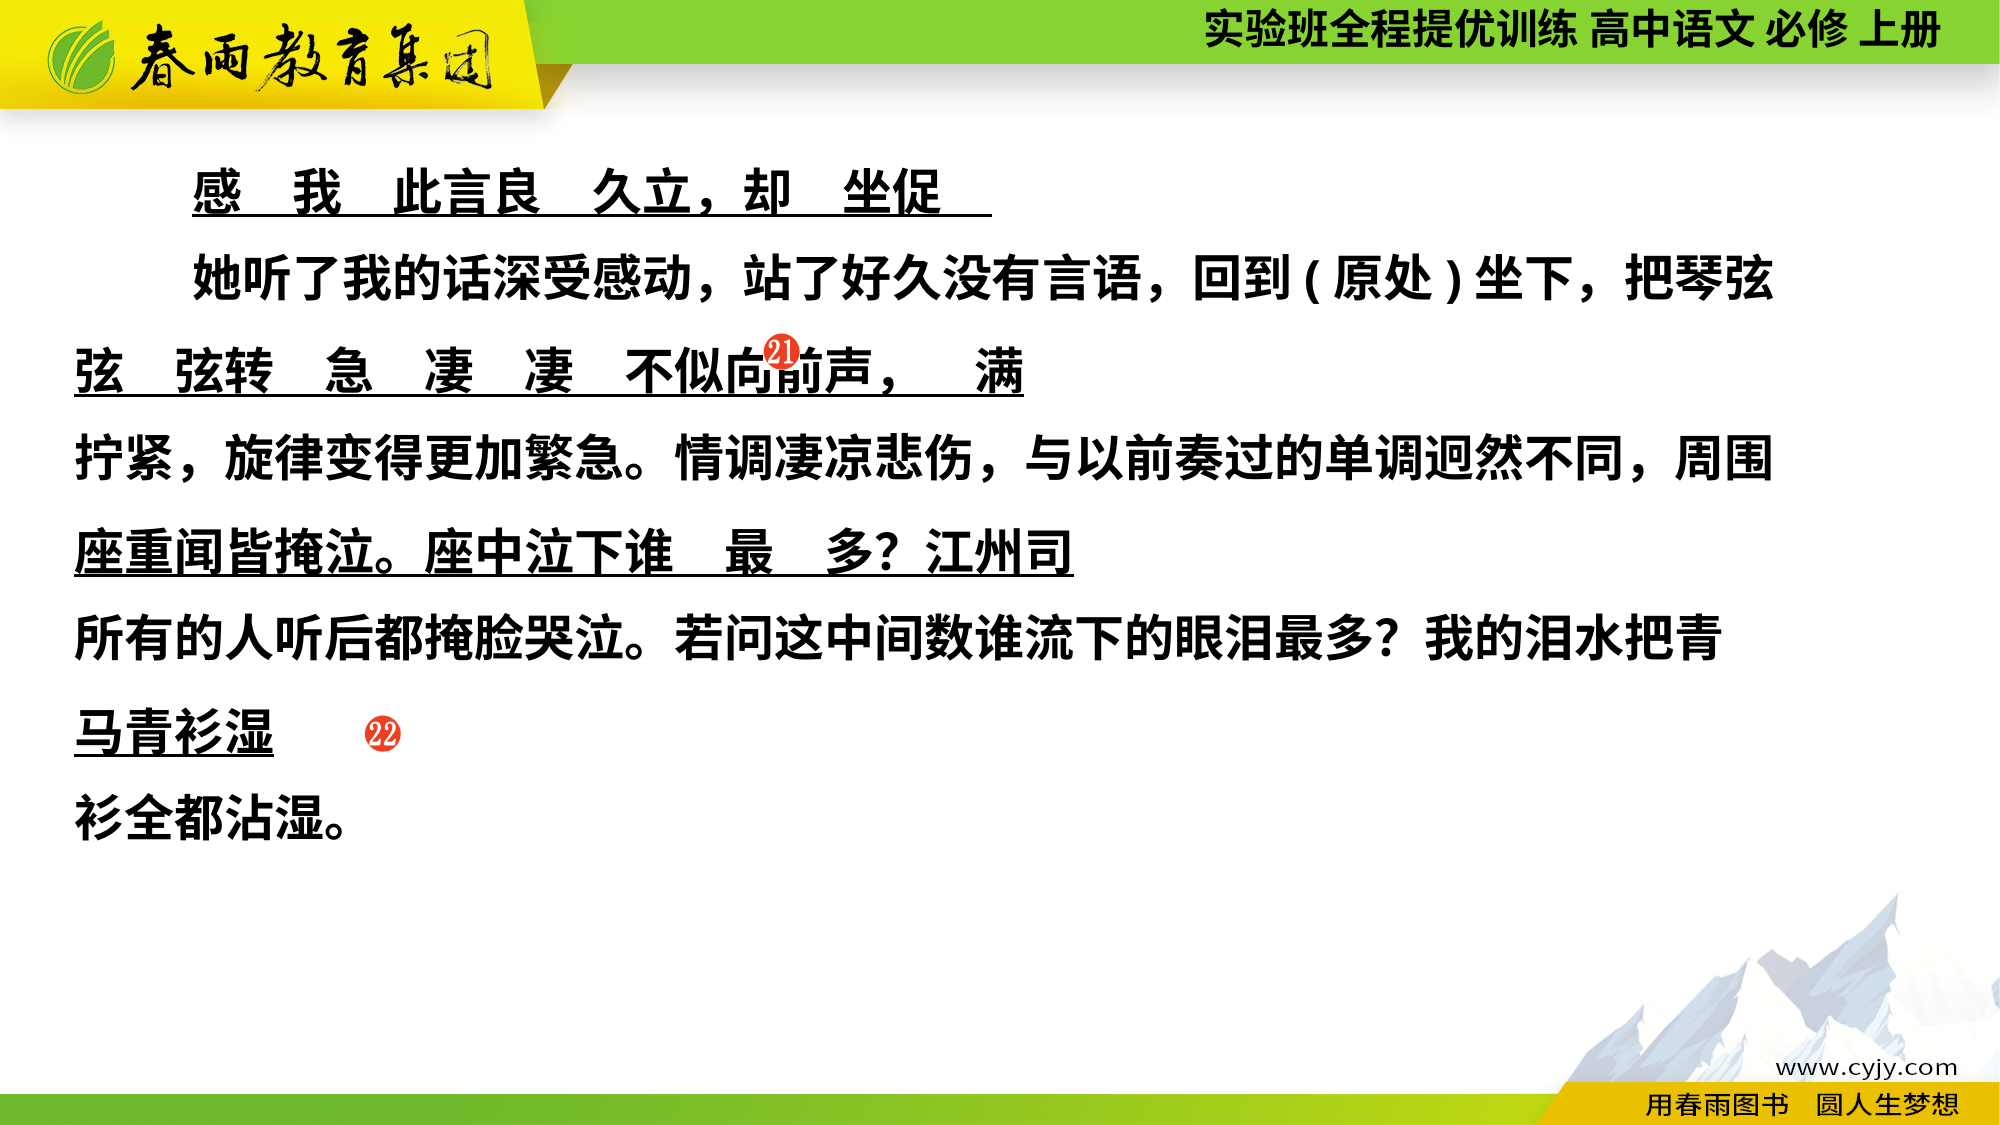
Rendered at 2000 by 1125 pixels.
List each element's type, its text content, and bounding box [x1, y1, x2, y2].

picture [0, 0, 2000, 1125]
text_box 她听了我的话深受感动，站了好久没有言语，回到(原处)坐下，把琴弦 拧紧，旋律变得更加繁急。情调凄凉悲伤，与以前奏过的单调迥然不同，周围 所有的人听后都掩脸哭泣。若问这中间数谁流下的眼泪最多？我的泪水把青 衫全都沾湿。 [59, 209, 1944, 855]
